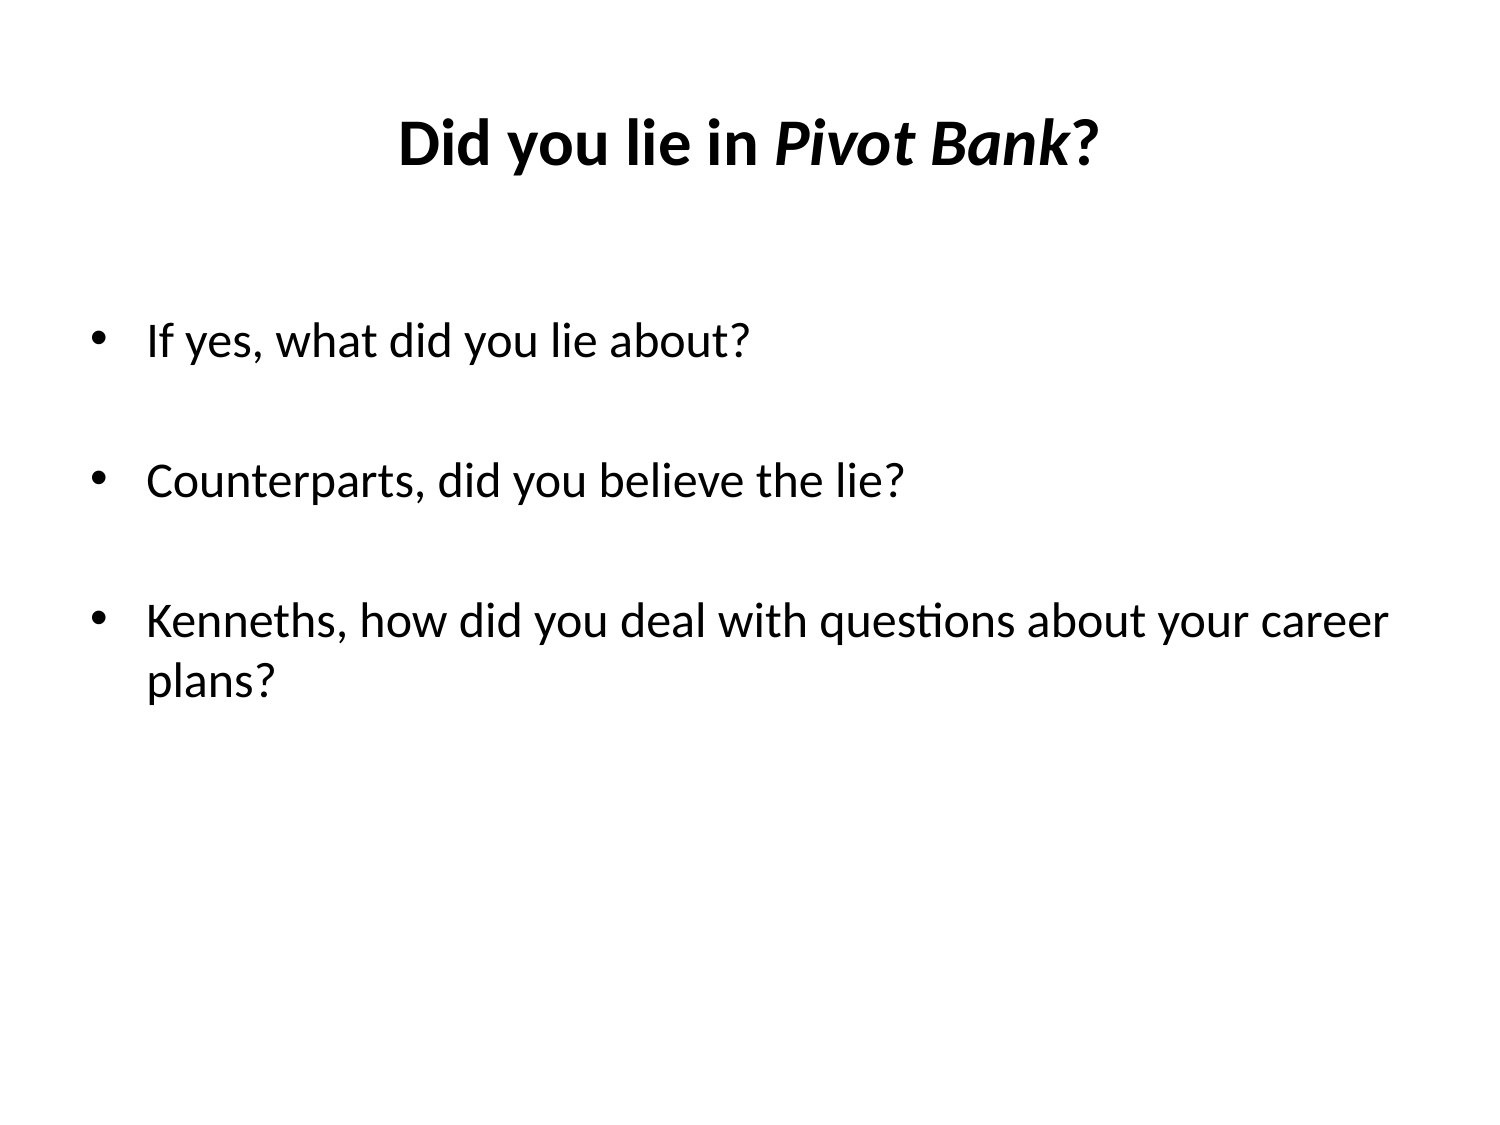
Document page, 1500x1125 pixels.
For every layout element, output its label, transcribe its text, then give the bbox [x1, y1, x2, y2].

title Did you lie in Pivot Bank? [75, 45, 1425, 233]
list If yes, what did you lie about? Counterparts, did you believe the lie? Kenneths, how did you deal with questions about your career plans? [75, 299, 1425, 850]
